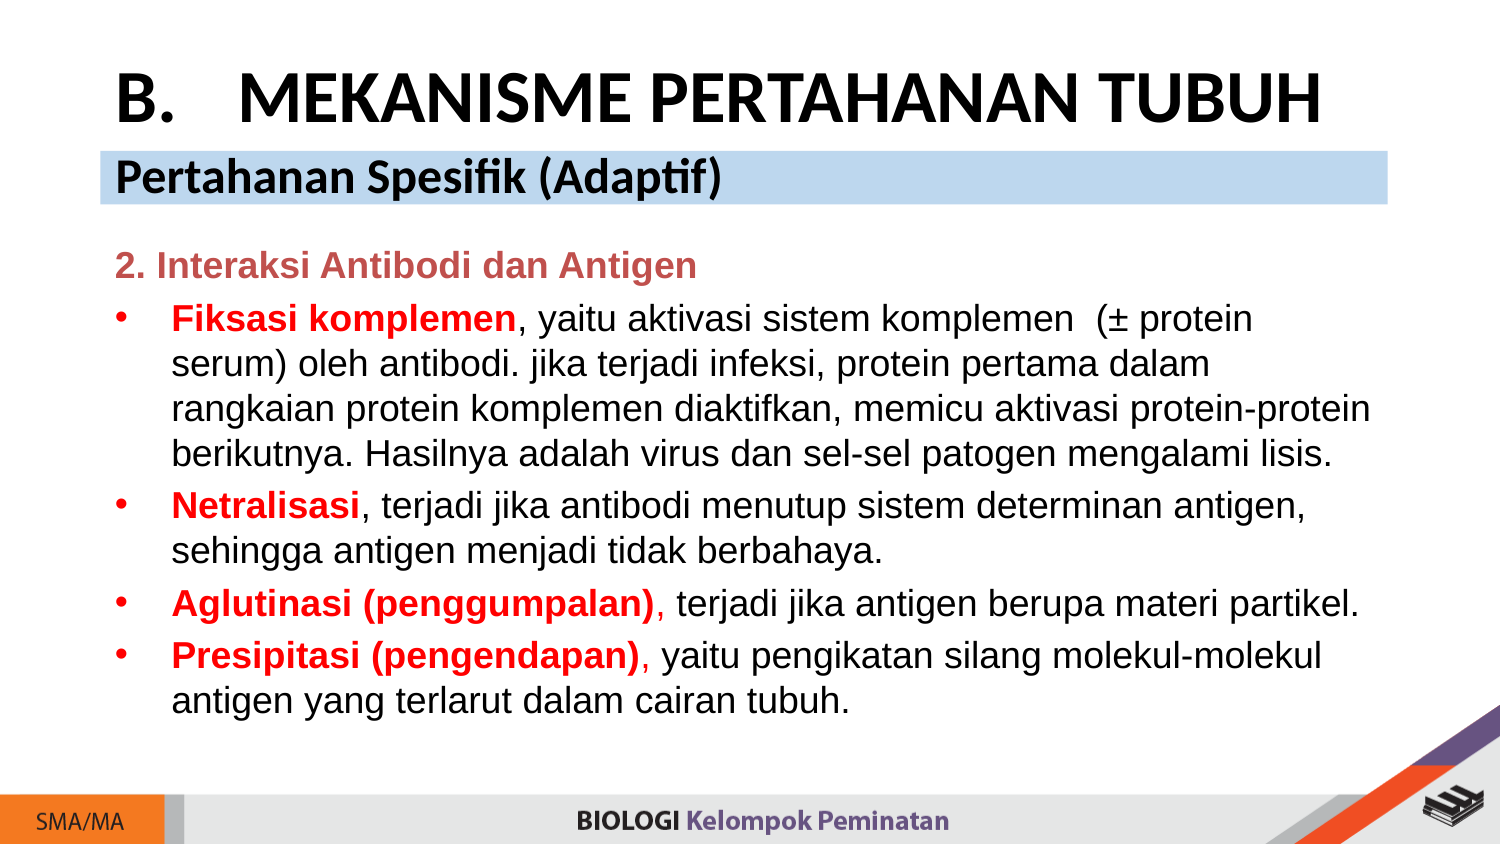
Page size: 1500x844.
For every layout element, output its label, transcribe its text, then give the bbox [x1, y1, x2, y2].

picture [0, 705, 1500, 844]
text_box 2. Interaksi Antibodi dan Antigen Fiksasi komplemen, yaitu aktivasi sistem komplemen (± protein serum) oleh antibodi. jika terjadi infeksi, protein pertama dalam rangkaian protein komplemen diaktifkan, memicu aktivasi protein-protein berikutnya. Hasilnya adalah virus dan sel-sel patogen mengalami lisis. Netralisasi, terjadi jika antibodi menutup sistem determinan antigen, sehingga antigen menjadi tidak berbahaya. Aglutinasi (penggumpalan), terjadi jika antigen berupa materi partikel. Presipitasi (pengendapan), yaitu pengikatan silang molekul-molekul antigen yang terlarut dalam cairan tubuh. [100, 233, 1388, 754]
text_box MEKANISME PERTAHANAN TUBUH [100, 58, 1388, 138]
text_box Pertahanan Spesifik (Adaptif) [100, 150, 1388, 205]
